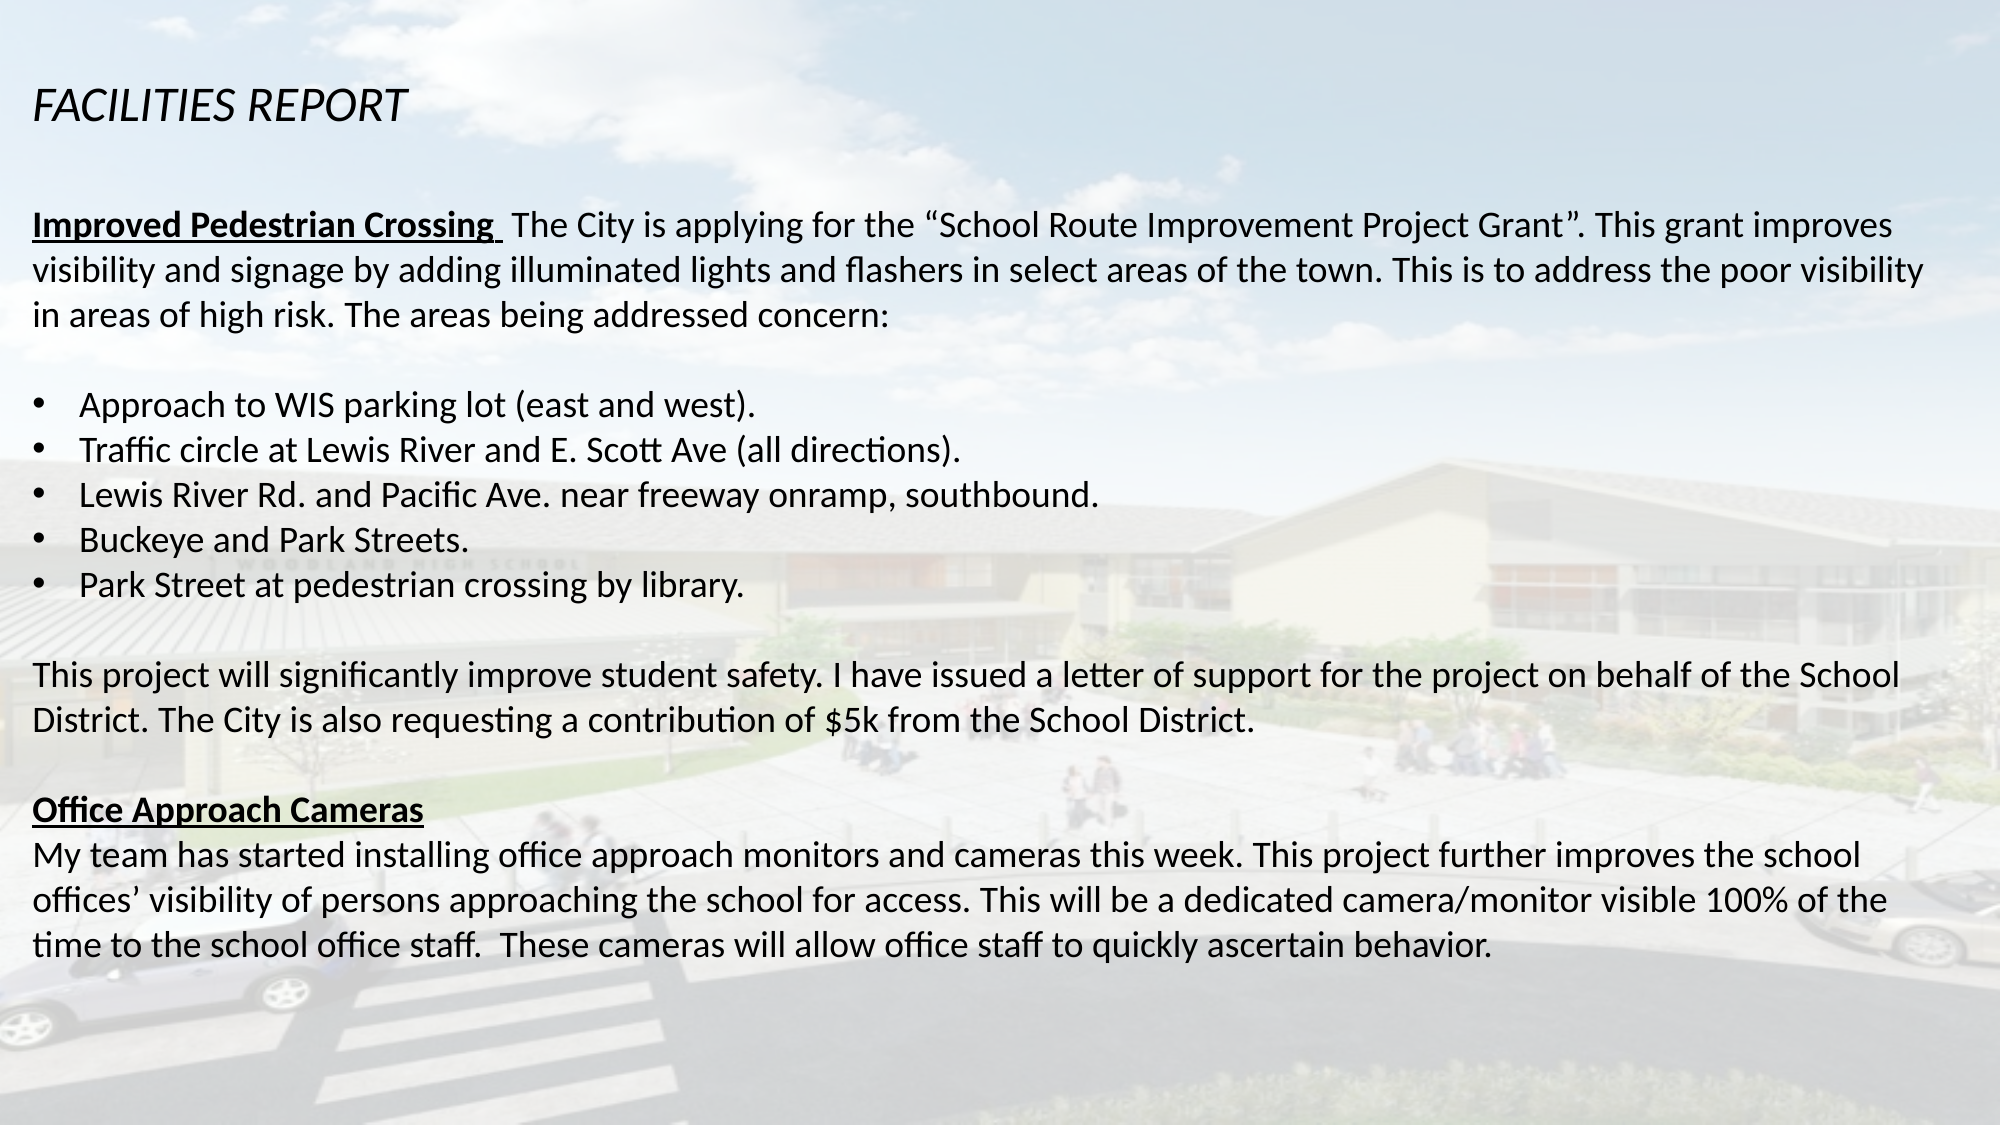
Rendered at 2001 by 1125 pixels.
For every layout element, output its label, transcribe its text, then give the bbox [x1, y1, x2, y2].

text_box [127, 130, 1888, 305]
text_box [96, 345, 1864, 768]
text_box FACILITIES REPORT Improved Pedestrian Crossing The City is applying for the “School Route Improvement Project Grant”. This grant improves visibility and signage by adding illuminated lights and flashers in select areas of the town. This is to address the poor visibility in areas of high risk. The areas being addressed concern: Approach to WIS parking lot (east and west). Traffic circle at Lewis River and E. Scott Ave (all directions). Lewis River Rd. and Pacific Ave. near freeway onramp, southbound. Buckeye and Park Streets. Park Street at pedestrian crossing by library. This project will significantly improve student safety. I have issued a letter of support for the project on behalf of the School District. The City is also requesting a contribution of $5k from the School District. Office Approach Cameras My team has started installing office approach monitors and cameras this week. This project further improves the school offices’ visibility of persons approaching the school for access. This will be a dedicated camera/monitor visible 100% of the time to the school office staff. These cameras will allow office staff to quickly ascertain behavior. [17, 54, 1942, 1112]
text_box [45, 92, 1914, 204]
